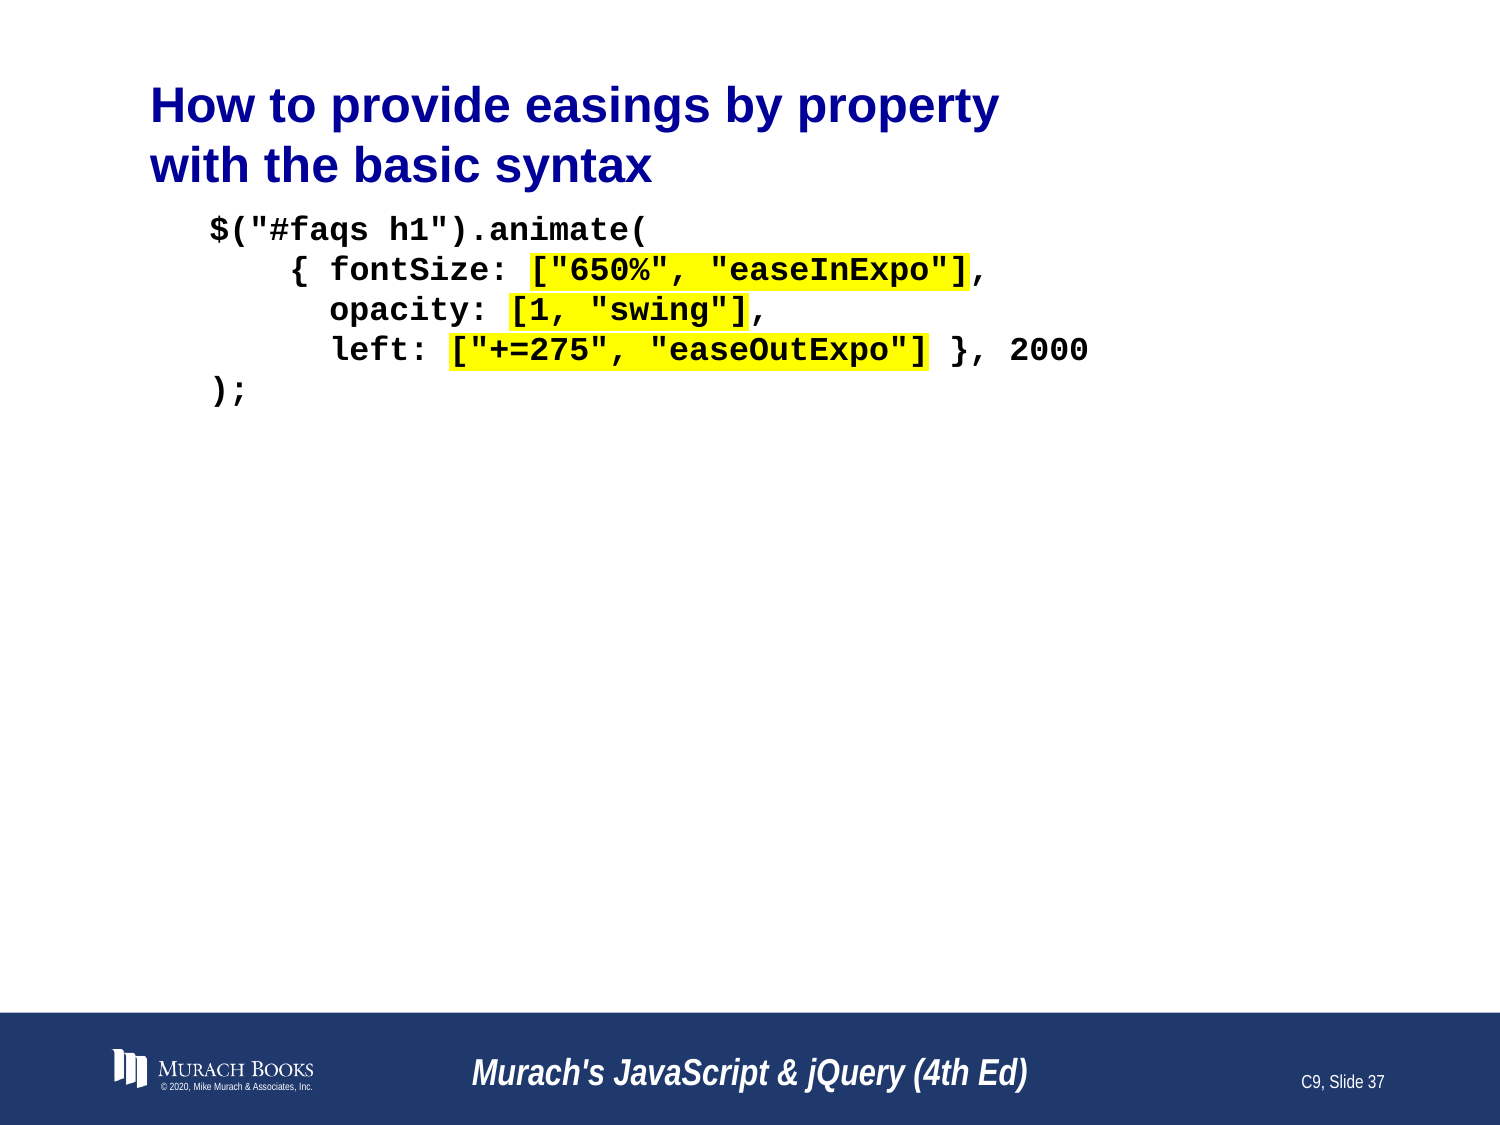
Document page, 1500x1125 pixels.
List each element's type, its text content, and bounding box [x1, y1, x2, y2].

slide_number Murach's JavaScript & jQuery (4th Ed) [463, 1025, 1050, 1100]
title How to provide easings by property with the basic syntax [150, 72, 1350, 194]
slide_number C9, Slide 37 [1087, 1025, 1400, 1100]
footer © 2020, Mike Murach & Associates, Inc. [12, 1025, 463, 1100]
list $("#faqs h1").animate( { fontSize: ["650%", "easeInExpo"], opacity: [1, "swing"], left: ["+=275", "easeOutExpo"] }, 2000 ); [137, 200, 1350, 1000]
